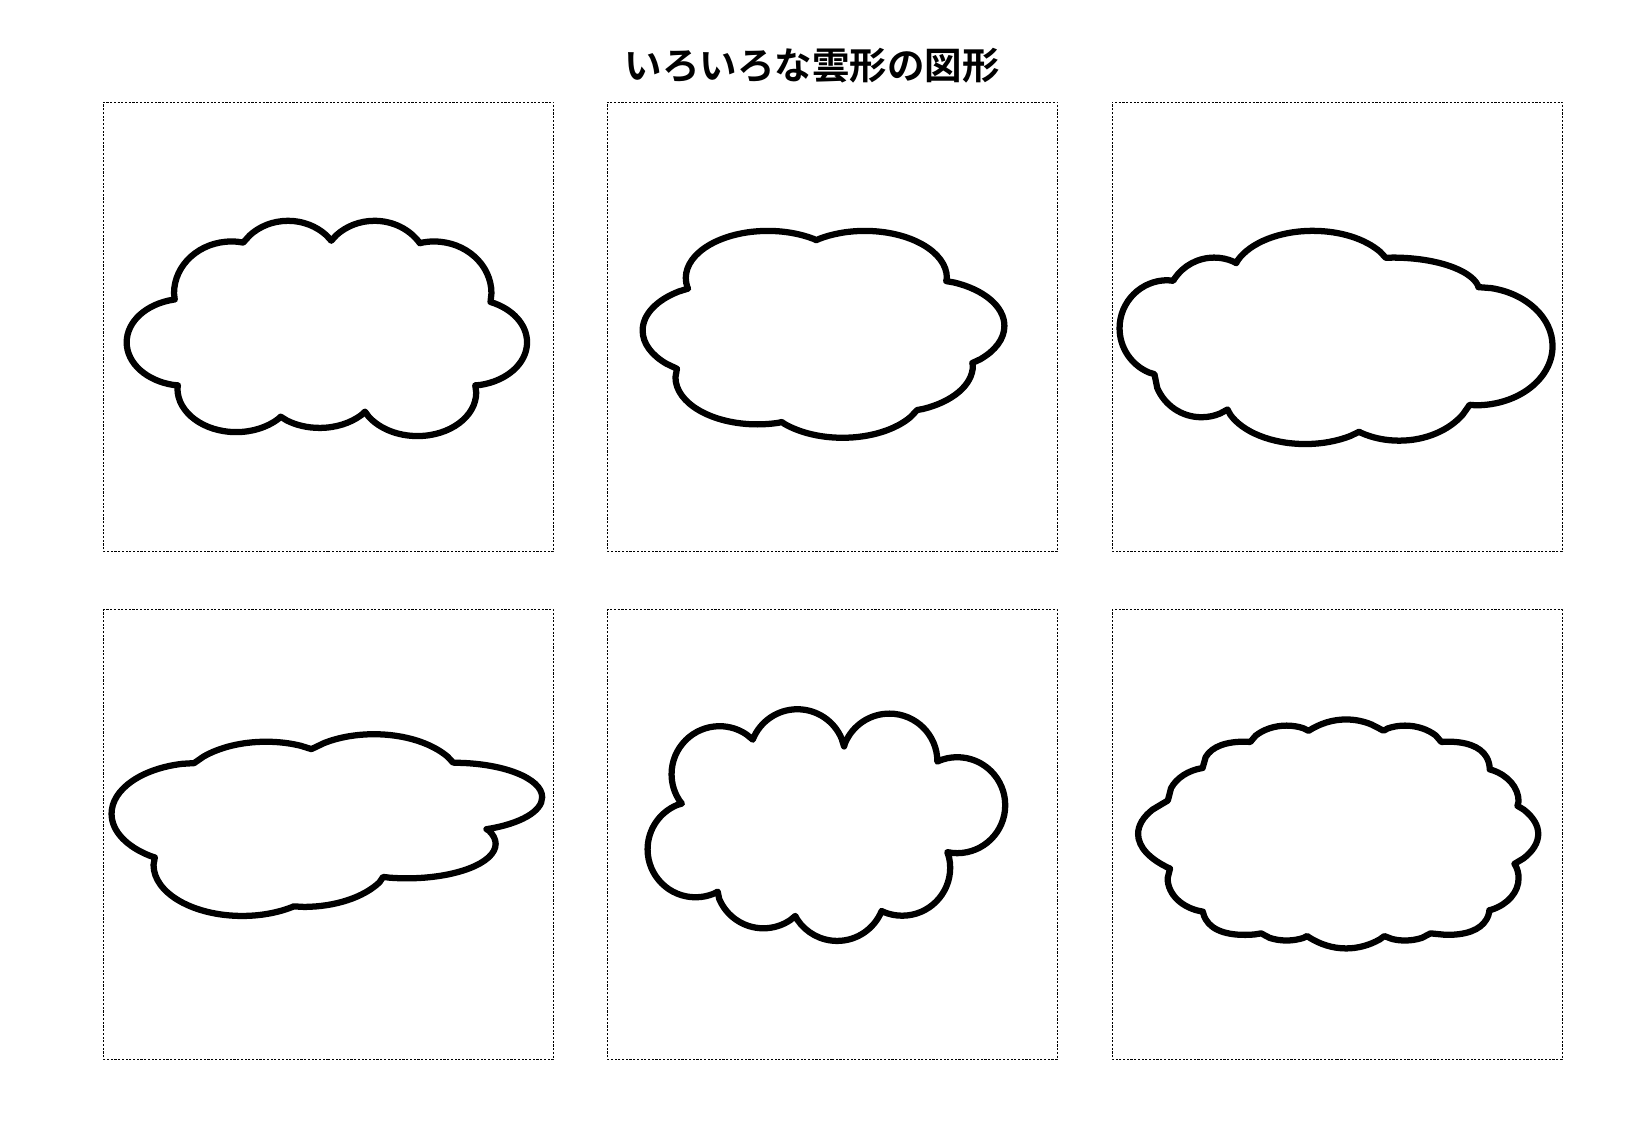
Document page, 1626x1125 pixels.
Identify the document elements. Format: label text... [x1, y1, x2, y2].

text_box [126, 220, 528, 437]
text_box [647, 709, 1006, 941]
text_box [111, 734, 543, 916]
text_box [642, 230, 1005, 438]
text_box [1138, 719, 1539, 949]
text_box [1119, 230, 1553, 445]
text_box いろいろな雲形の図形 [610, 34, 1015, 95]
